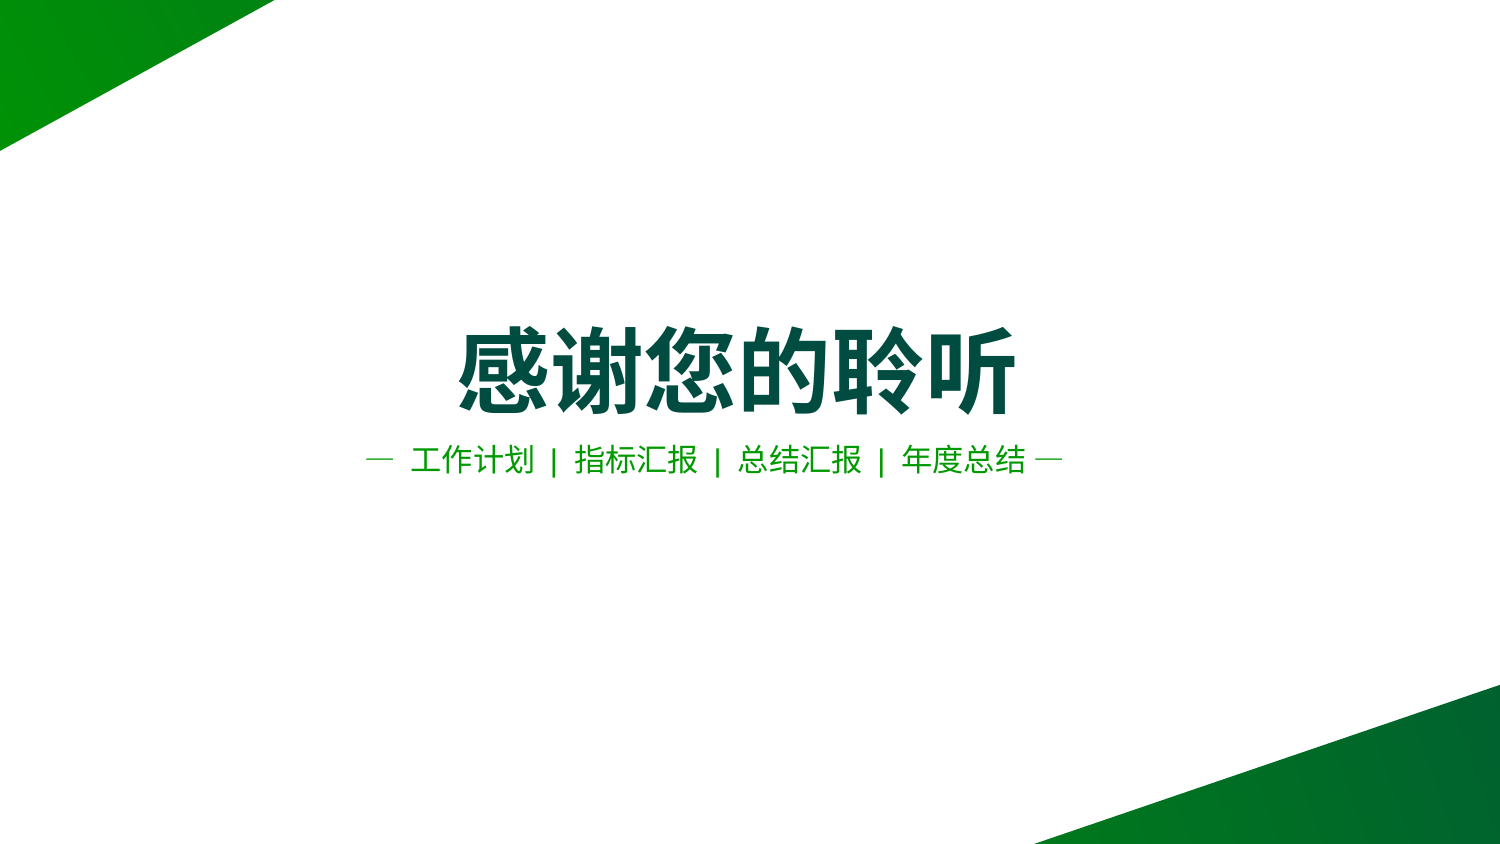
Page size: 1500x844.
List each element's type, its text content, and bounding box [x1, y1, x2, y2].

text_box [1030, 683, 1500, 844]
text_box 感谢您的聆听 [77, 308, 1398, 429]
text_box — 工作计划 | 指标汇报 | 总结汇报 | 年度总结 — [350, 433, 1080, 486]
text_box [0, 0, 277, 153]
